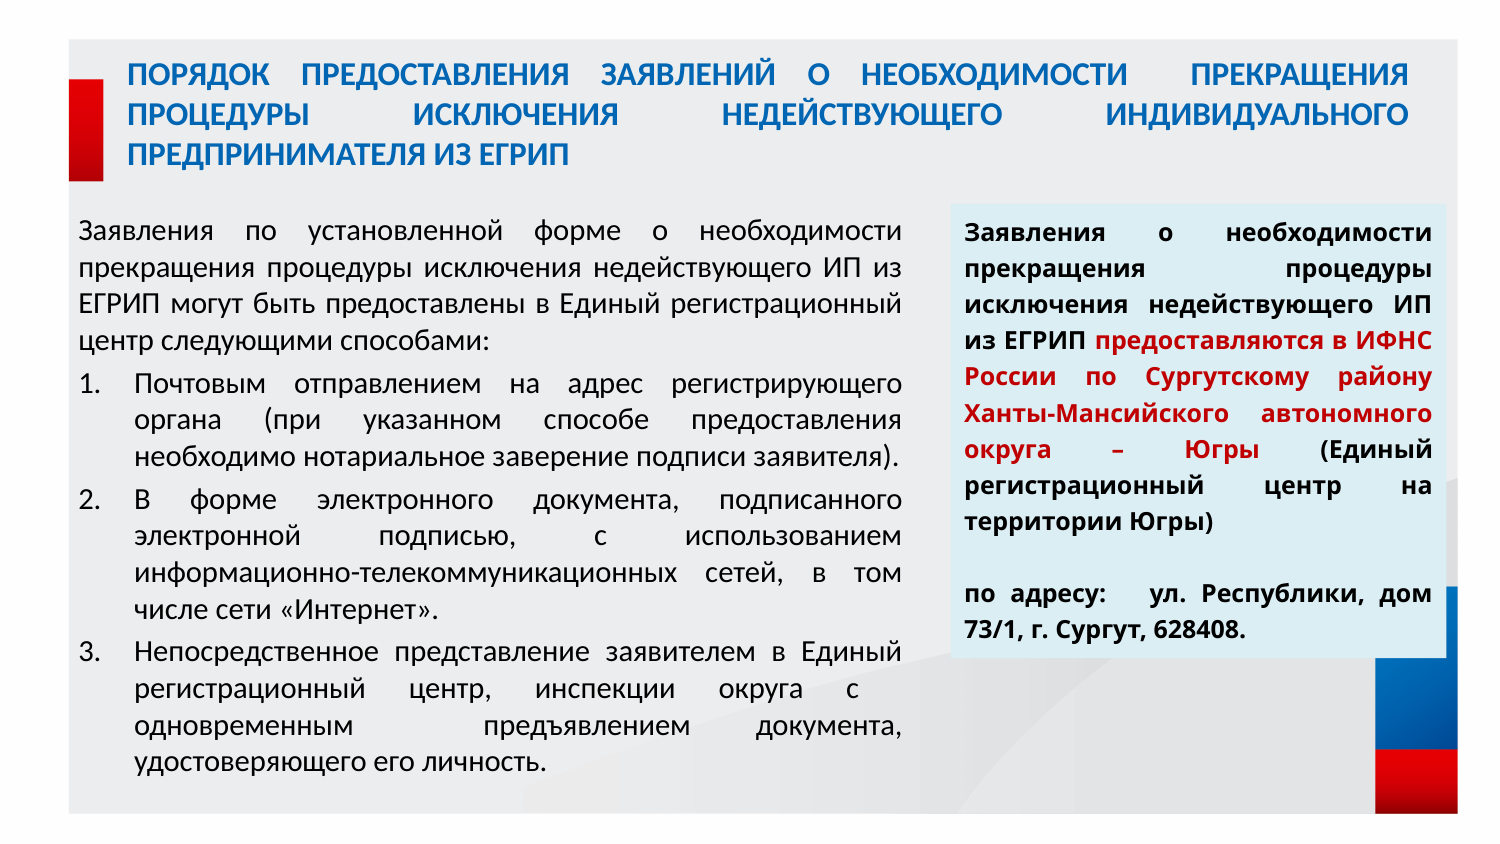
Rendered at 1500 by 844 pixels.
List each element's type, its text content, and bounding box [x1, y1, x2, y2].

list Заявления по установленной форме о необходимости прекращения процедуры исключения недействующего ИП из ЕГРИП могут быть предоставлены в Единый регистрационный центр следующими способами: Почтовым отправлением на адрес регистрирующего органа (при указанном способе предоставления необходимо нотариальное заверение подписи заявителя). В форме электронного документа, подписанного электронной подписью, с использованием информационно-телекоммуникационных сетей, в том числе сети «Интернет». Непосредственное представление заявителем в Единый регистрационный центр, инспекции округа с одновременным предъявлением документа, удостоверяющего его личность. [64, 203, 916, 812]
picture [0, 0, 1500, 844]
text_box Заявления о необходимости прекращения процедуры исключения недействующего ИП из ЕГРИП предоставляются в ИФНС России по Сургутскому району Ханты-Мансийского автономного округа – Югры (Единый регистрационный центр на территории Югры) по адресу: ул. Республики, дом 73/1, г. Сургут, 628408. [950, 203, 1447, 659]
text_box ПОРЯДОК ПРЕДОСТАВЛЕНИЯ ЗАЯВЛЕНИЙ О НЕОБХОДИМОСТИ ПРЕКРАЩЕНИЯ ПРОЦЕДУРЫ ИСКЛЮЧЕНИЯ НЕДЕЙСТВУЮЩЕГО ИНДИВИДУАЛЬНОГО ПРЕДПРИНИМАТЕЛЯ ИЗ ЕГРИП [112, 43, 1426, 180]
